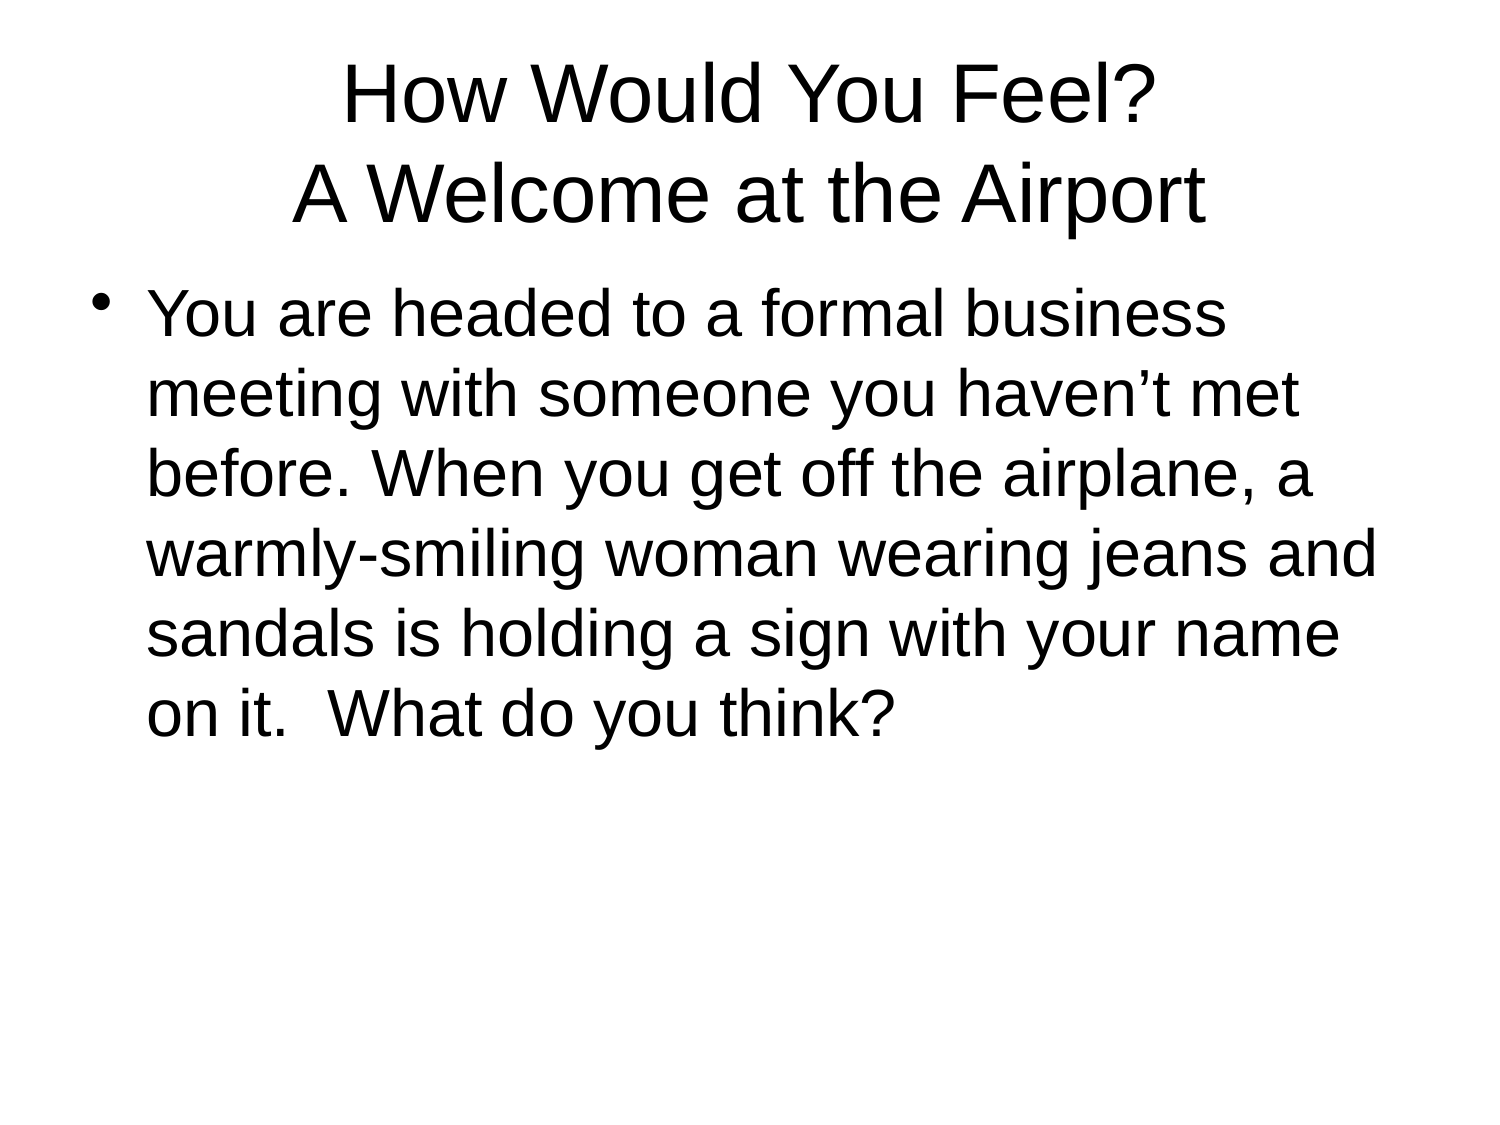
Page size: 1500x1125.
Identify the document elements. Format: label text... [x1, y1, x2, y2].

list You are headed to a formal business meeting with someone you haven’t met before. When you get off the airplane, a warmly-smiling woman wearing jeans and sandals is holding a sign with your name on it. What do you think? [74, 262, 1426, 1006]
title How Would You Feel? A Welcome at the Airport [74, 44, 1426, 233]
